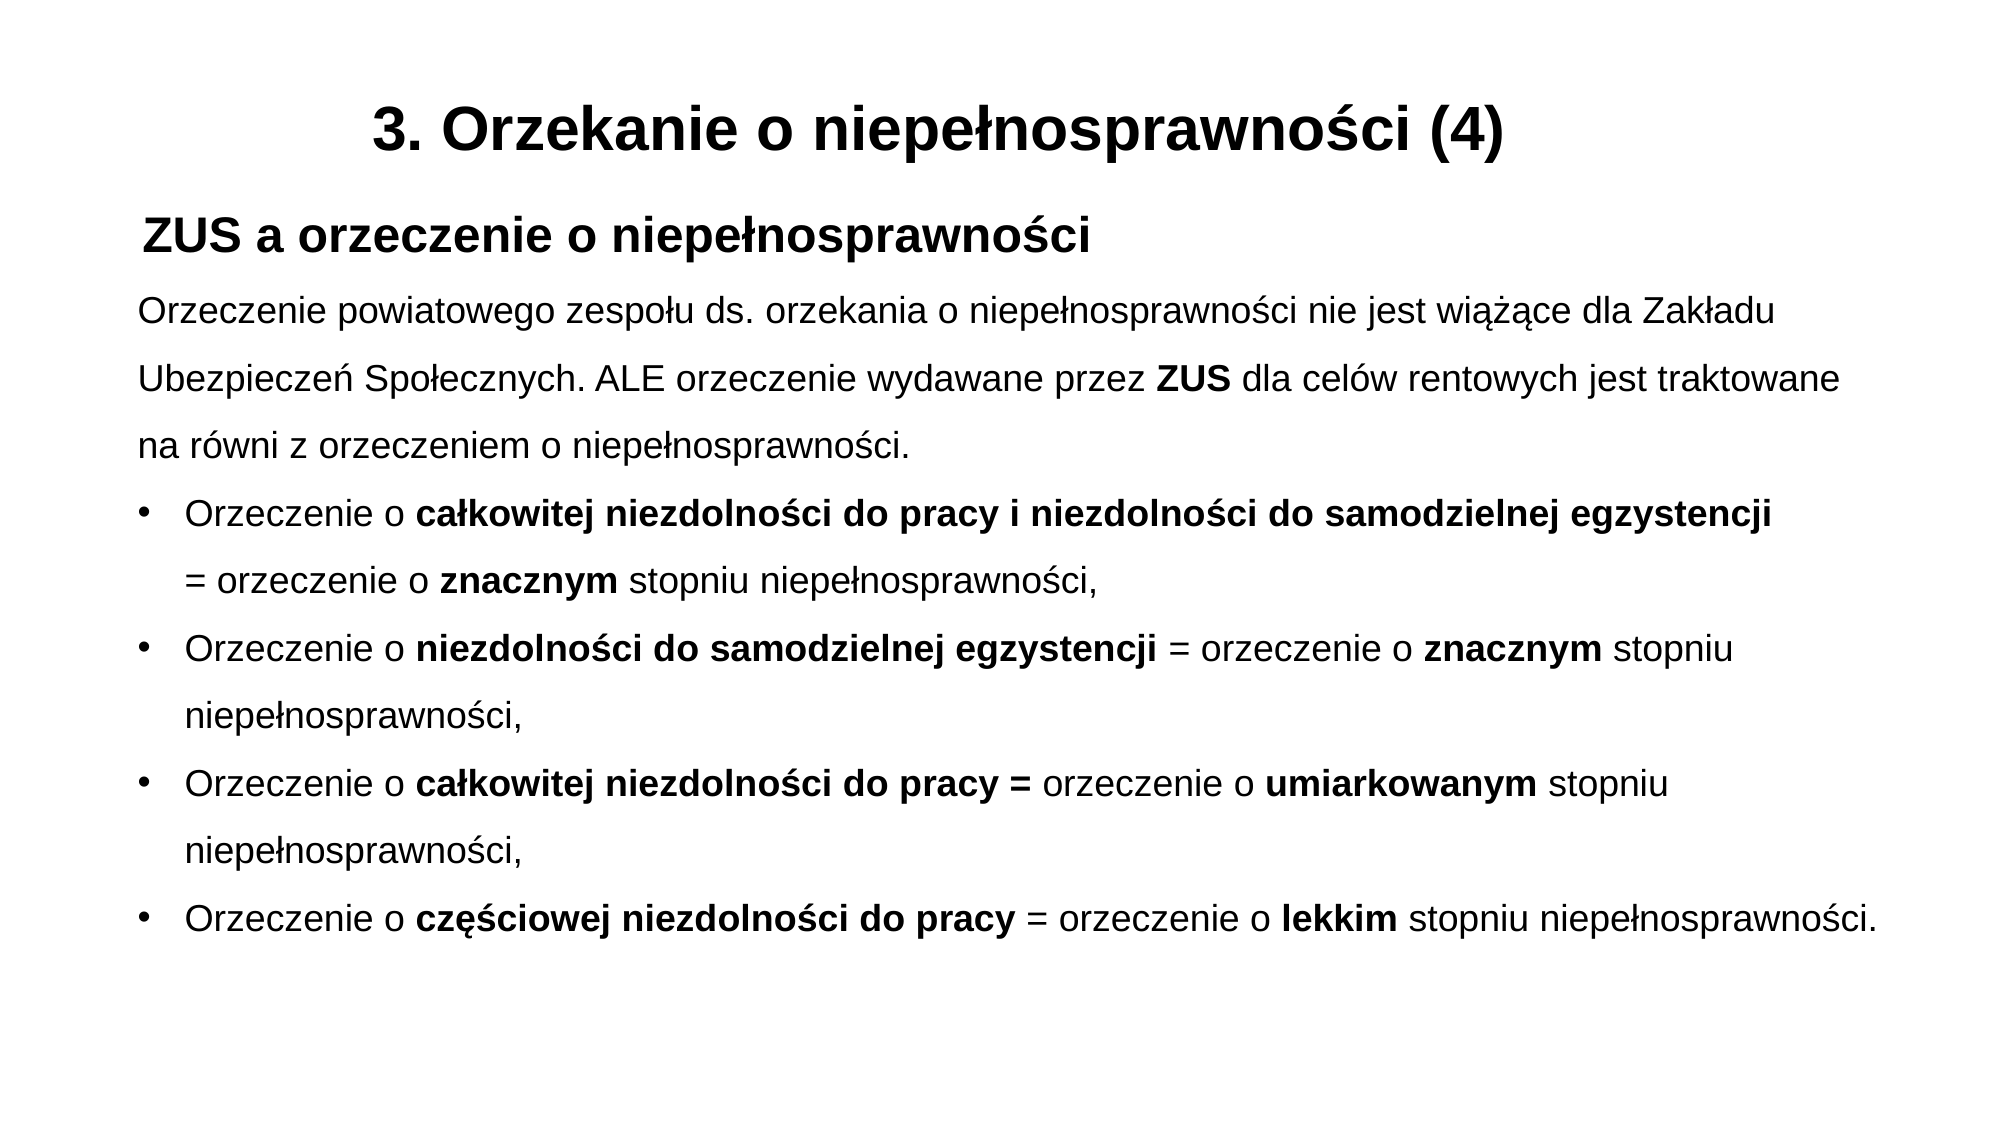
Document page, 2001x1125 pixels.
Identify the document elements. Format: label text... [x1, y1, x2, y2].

text_box 3. Orzekanie o niepełnosprawności (4) [357, 89, 1530, 172]
text_box Orzeczenie powiatowego zespołu ds. orzekania o niepełnosprawności nie jest wiążące dla Zakładu Ubezpieczeń Społecznych. ALE orzeczenie wydawane przez ZUS dla celów rentowych jest traktowane na równi z orzeczeniem o niepełnosprawności. Orzeczenie o całkowitej niezdolności do pracy i niezdolności do samodzielnej egzystencji = orzeczenie o znacznym stopniu niepełnosprawności, Orzeczenie o niezdolności do samodzielnej egzystencji = orzeczenie o znacznym stopniu niepełnosprawności, Orzeczenie o całkowitej niezdolności do pracy = orzeczenie o umiarkowanym stopniu niepełnosprawności, Orzeczenie o częściowej niezdolności do pracy = orzeczenie o lekkim stopniu niepełnosprawności. [122, 256, 1919, 947]
text_box ZUS a orzeczenie o niepełnosprawności [127, 195, 1108, 256]
